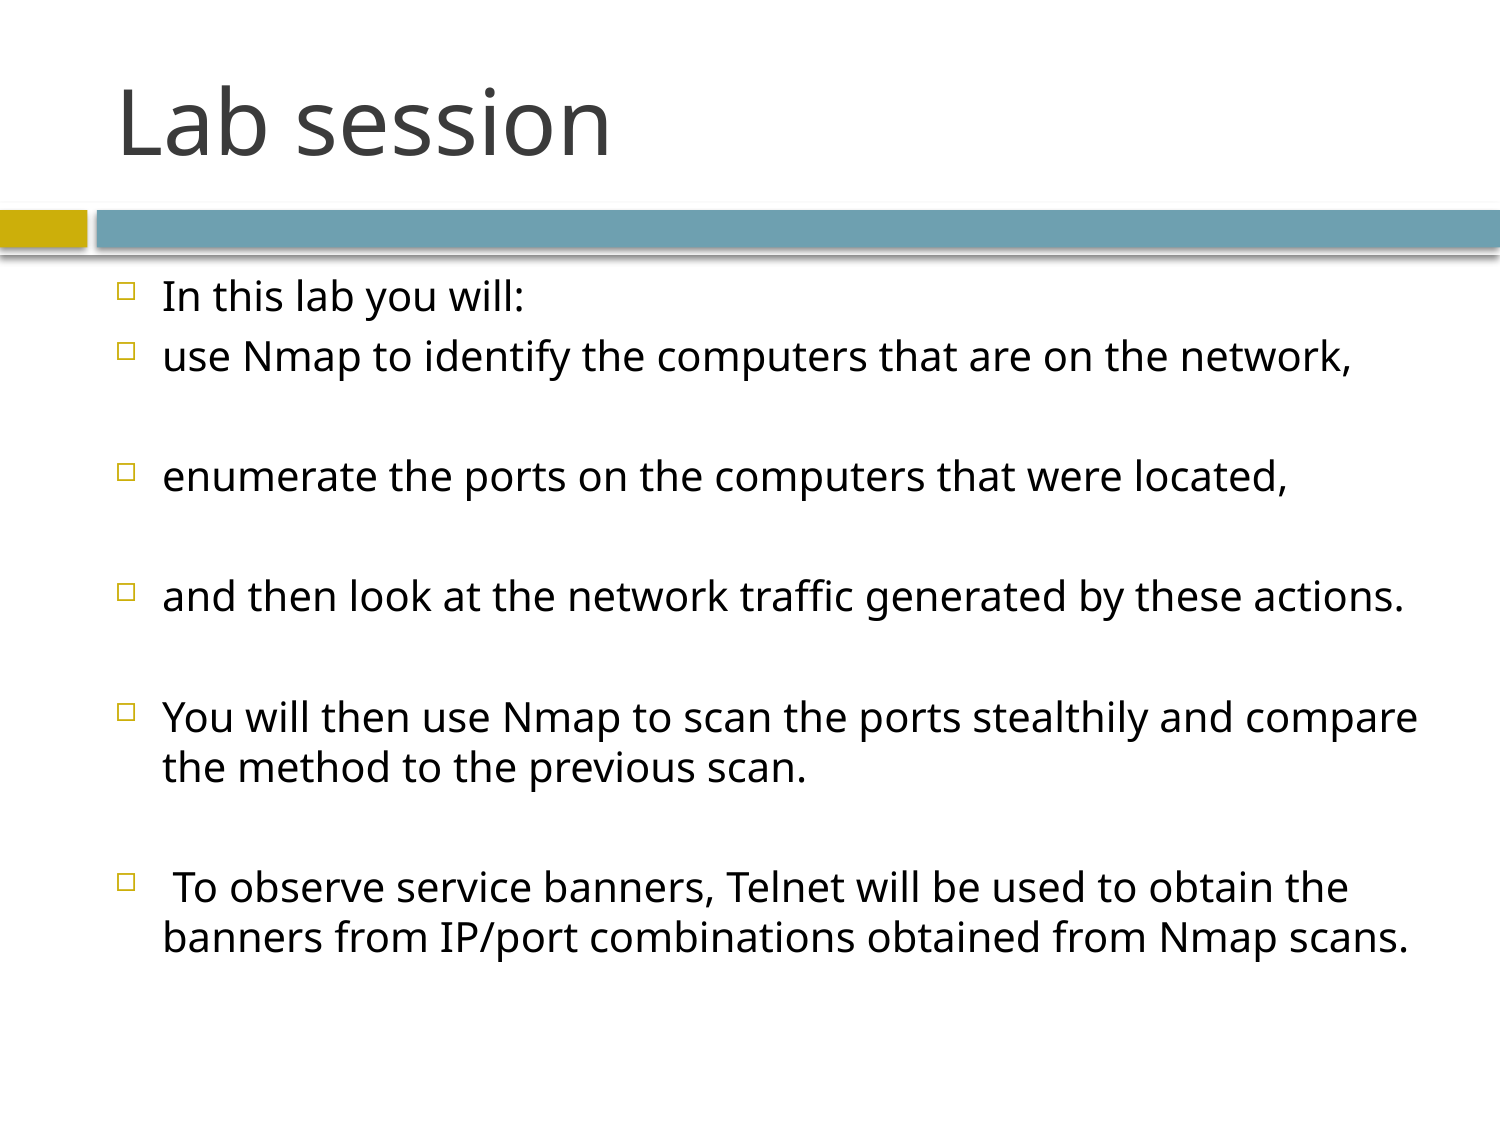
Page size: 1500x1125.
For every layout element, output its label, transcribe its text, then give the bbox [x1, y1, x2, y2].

title Lab session [100, 37, 1438, 200]
list In this lab you will: use Nmap to identify the computers that are on the network, enumerate the ports on the computers that were located, and then look at the network traffic generated by these actions. You will then use Nmap to scan the ports stealthily and compare the method to the previous scan. To observe service banners, Telnet will be used to obtain the banners from IP/port combinations obtained from Nmap scans. [100, 262, 1438, 1000]
